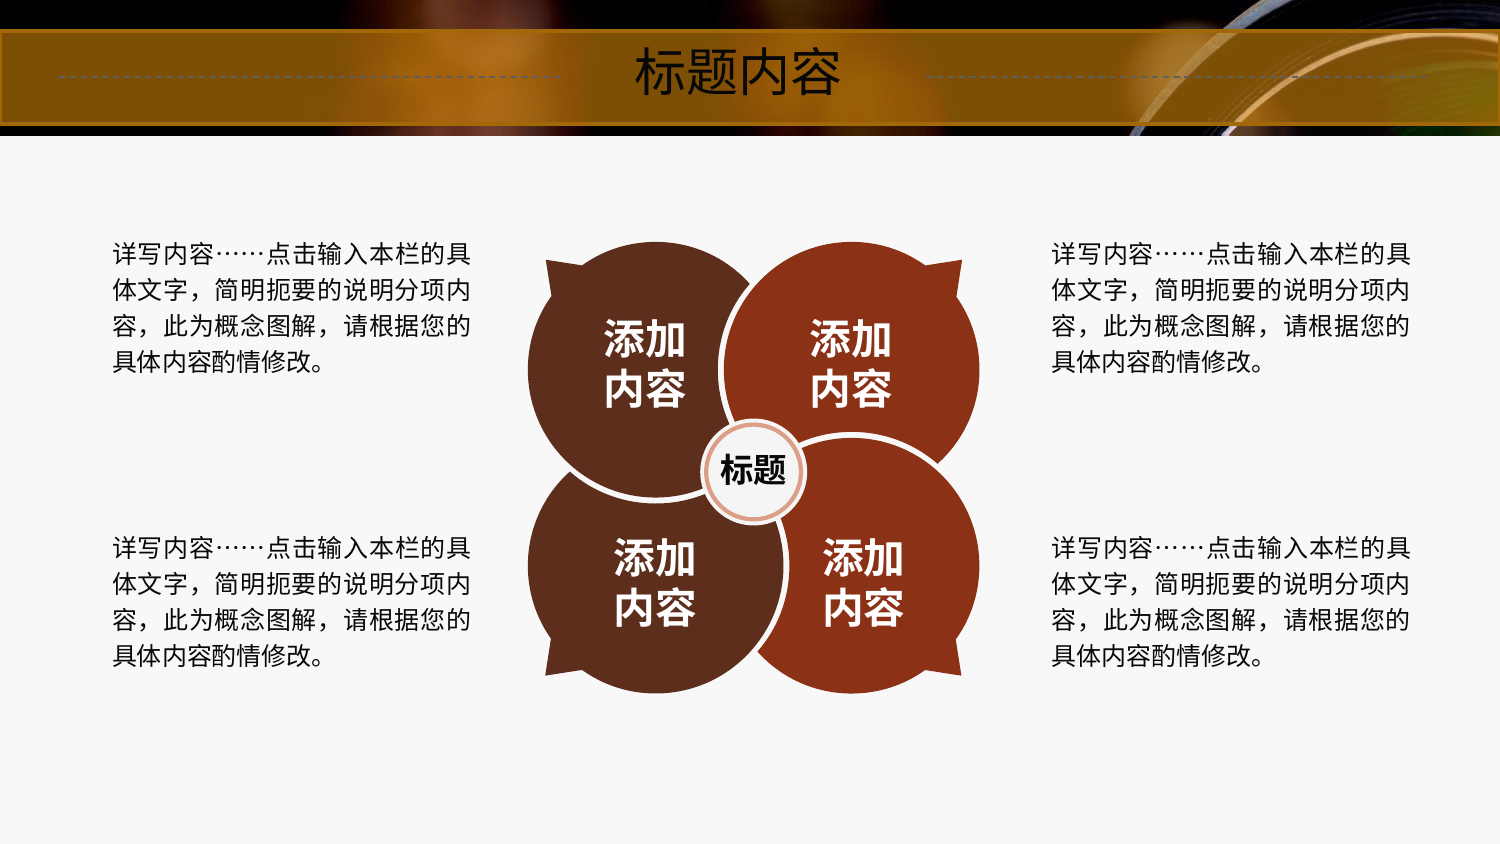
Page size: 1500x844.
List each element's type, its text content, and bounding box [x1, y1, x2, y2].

text_box 详写内容……点击输入本栏的具体文字，简明扼要的说明分项内容，此为概念图解，请根据您的具体内容酌情修改。 [112, 527, 472, 671]
picture [0, 126, 1500, 136]
text_box 标题内容 [608, 32, 868, 110]
picture [0, 0, 1500, 29]
text_box 详写内容……点击输入本栏的具体文字，简明扼要的说明分项内容，此为概念图解，请根据您的具体内容酌情修改。 [1051, 527, 1412, 671]
text_box 详写内容……点击输入本栏的具体文字，简明扼要的说明分项内容，此为概念图解，请根据您的具体内容酌情修改。 [112, 232, 472, 377]
text_box 详写内容……点击输入本栏的具体文字，简明扼要的说明分项内容，此为概念图解，请根据您的具体内容酌情修改。 [1051, 232, 1412, 377]
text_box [527, 241, 980, 694]
